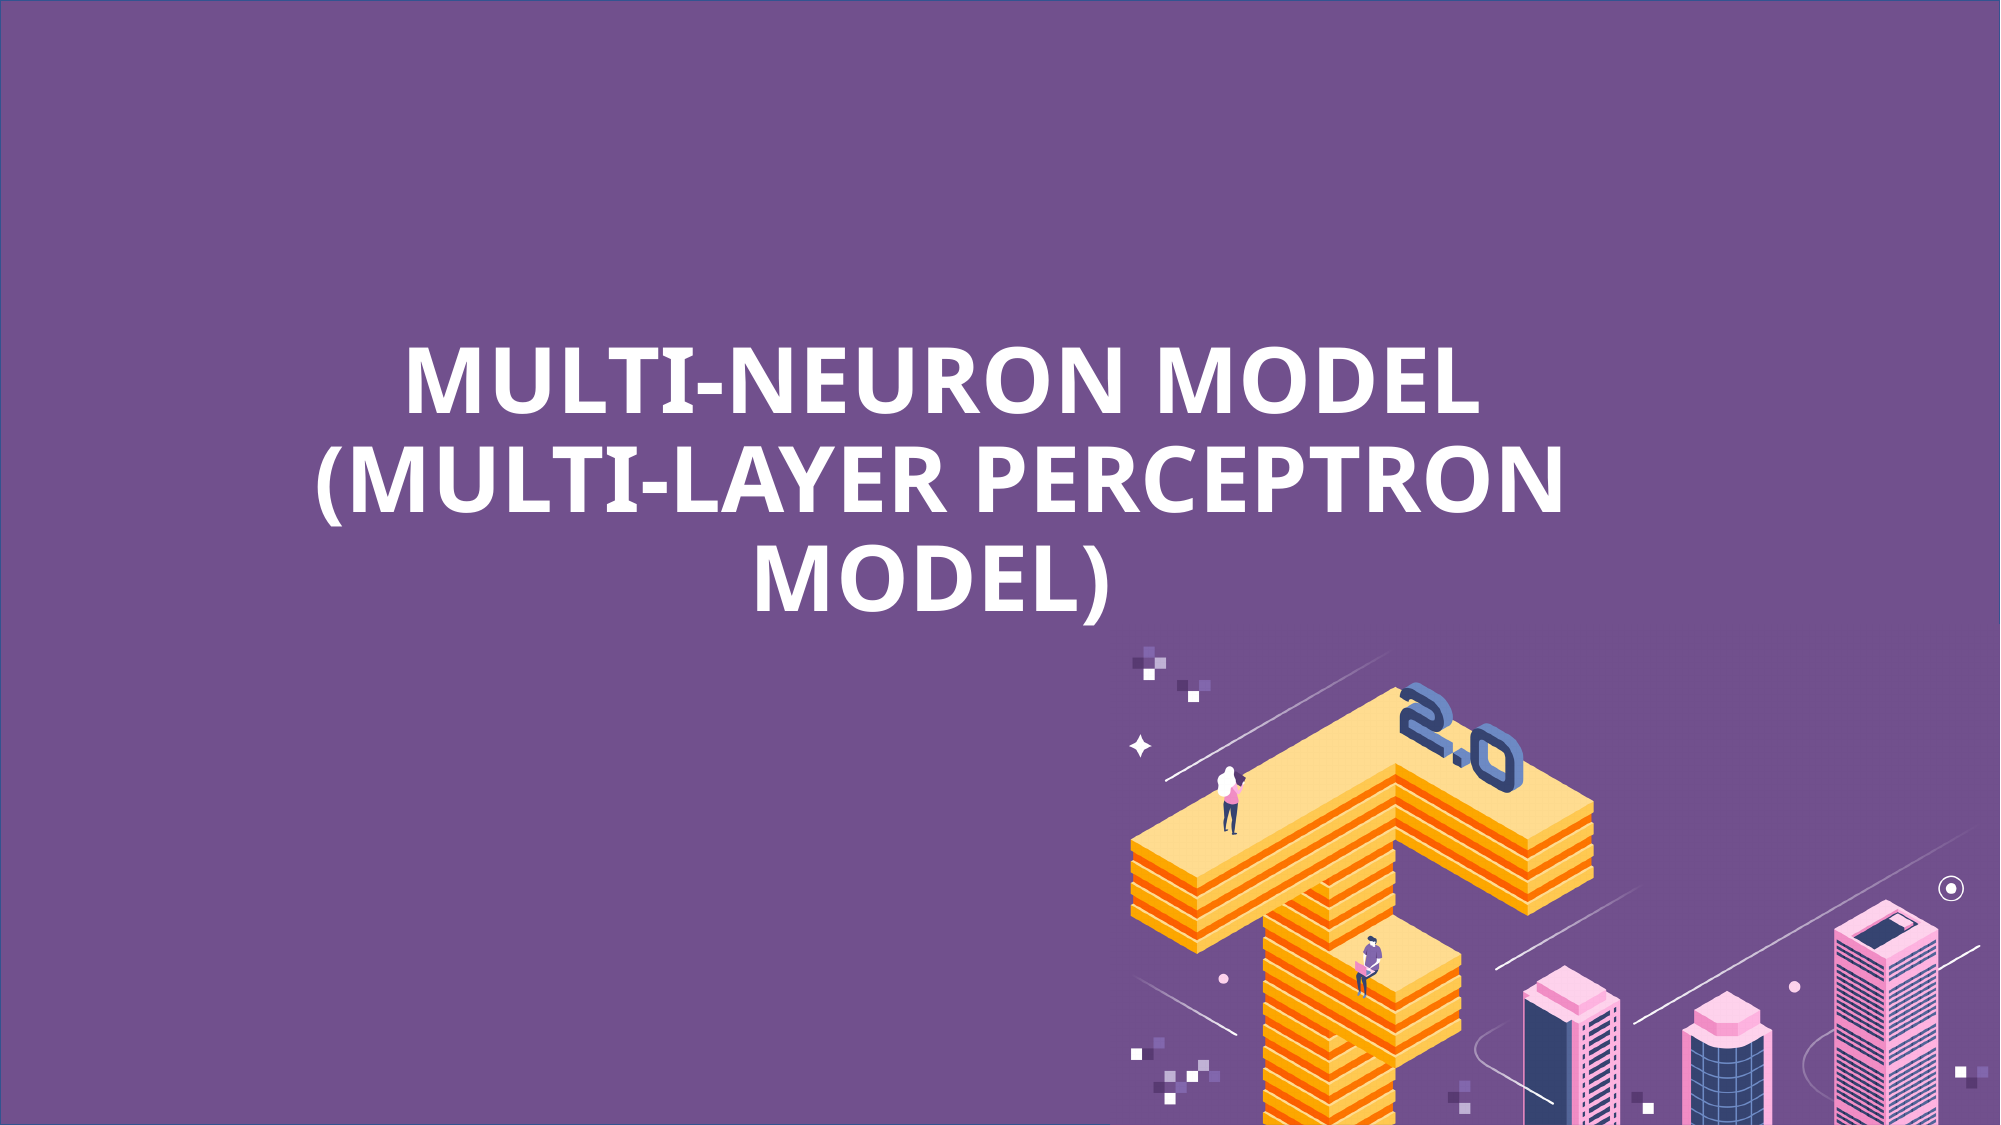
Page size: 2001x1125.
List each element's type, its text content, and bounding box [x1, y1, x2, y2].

text_box MULTI-NEURON MODEL (MULTI-LAYER PERCEPTRON MODEL) [229, 448, 1657, 517]
picture [1110, 624, 2000, 1125]
text_box [0, 0, 2000, 1125]
